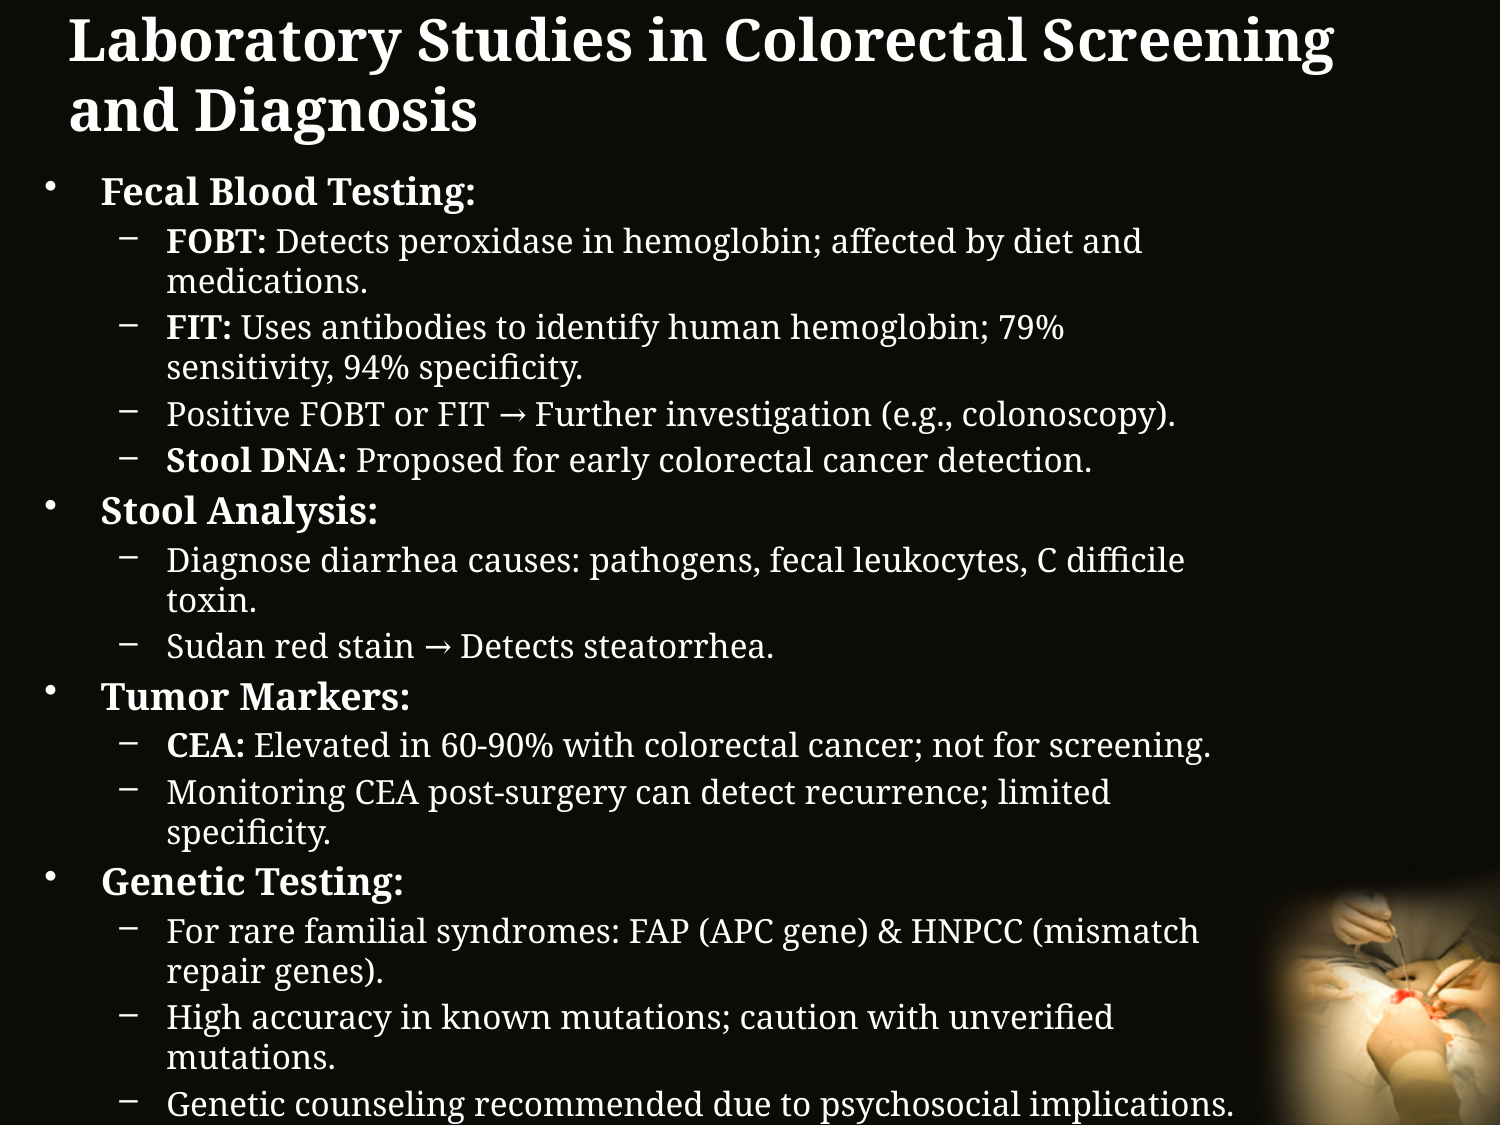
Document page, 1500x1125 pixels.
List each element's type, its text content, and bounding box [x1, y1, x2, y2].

title Laboratory Studies in Colorectal Screening and Diagnosis [52, 30, 1377, 115]
picture [0, 0, 1500, 1125]
list Fecal Blood Testing: FOBT: Detects peroxidase in hemoglobin; affected by diet and medications. FIT: Uses antibodies to identify human hemoglobin; 79% sensitivity, 94% specificity. Positive FOBT or FIT → Further investigation (e.g., colonoscopy). Stool DNA: Proposed for early colorectal cancer detection. Stool Analysis: Diagnose diarrhea causes: pathogens, fecal leukocytes, C difficile toxin. Sudan red stain → Detects steatorrhea. Tumor Markers: CEA: Elevated in 60-90% with colorectal cancer; not for screening. Monitoring CEA post-surgery can detect recurrence; limited specificity. Genetic Testing: For rare familial syndromes: FAP (APC gene) & HNPCC (mismatch repair genes). High accuracy in known mutations; caution with unverified mutations. Genetic counseling recommended due to psychosocial implications. [29, 160, 1259, 1036]
